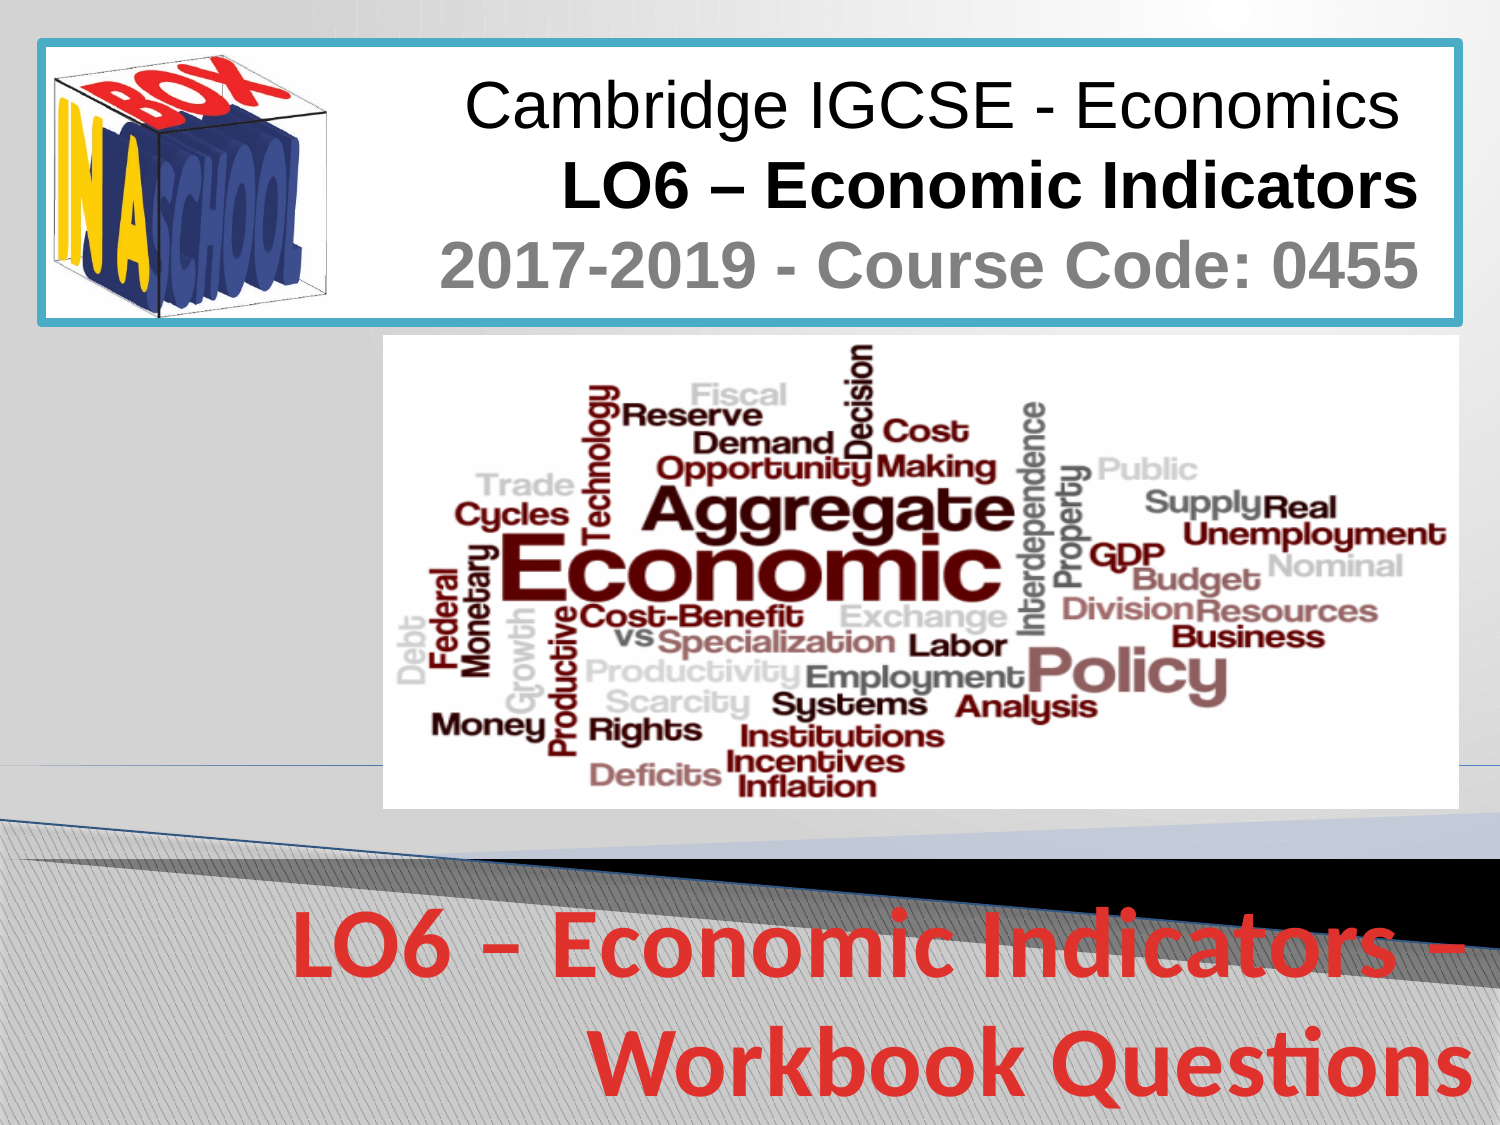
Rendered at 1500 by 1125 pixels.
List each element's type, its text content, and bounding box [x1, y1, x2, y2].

picture [383, 335, 1459, 809]
picture [52, 54, 327, 318]
subtitle LO6 – Economic Indicators – Workbook Questions [17, 869, 1495, 997]
picture [1495, 951, 1500, 989]
text_box [37, 38, 1463, 327]
text_box Cambridge IGCSE - Economics LO6 – Economic Indicators 2017-2019 - Course Code: 0455 [327, 54, 1436, 310]
picture [5, 859, 545, 869]
